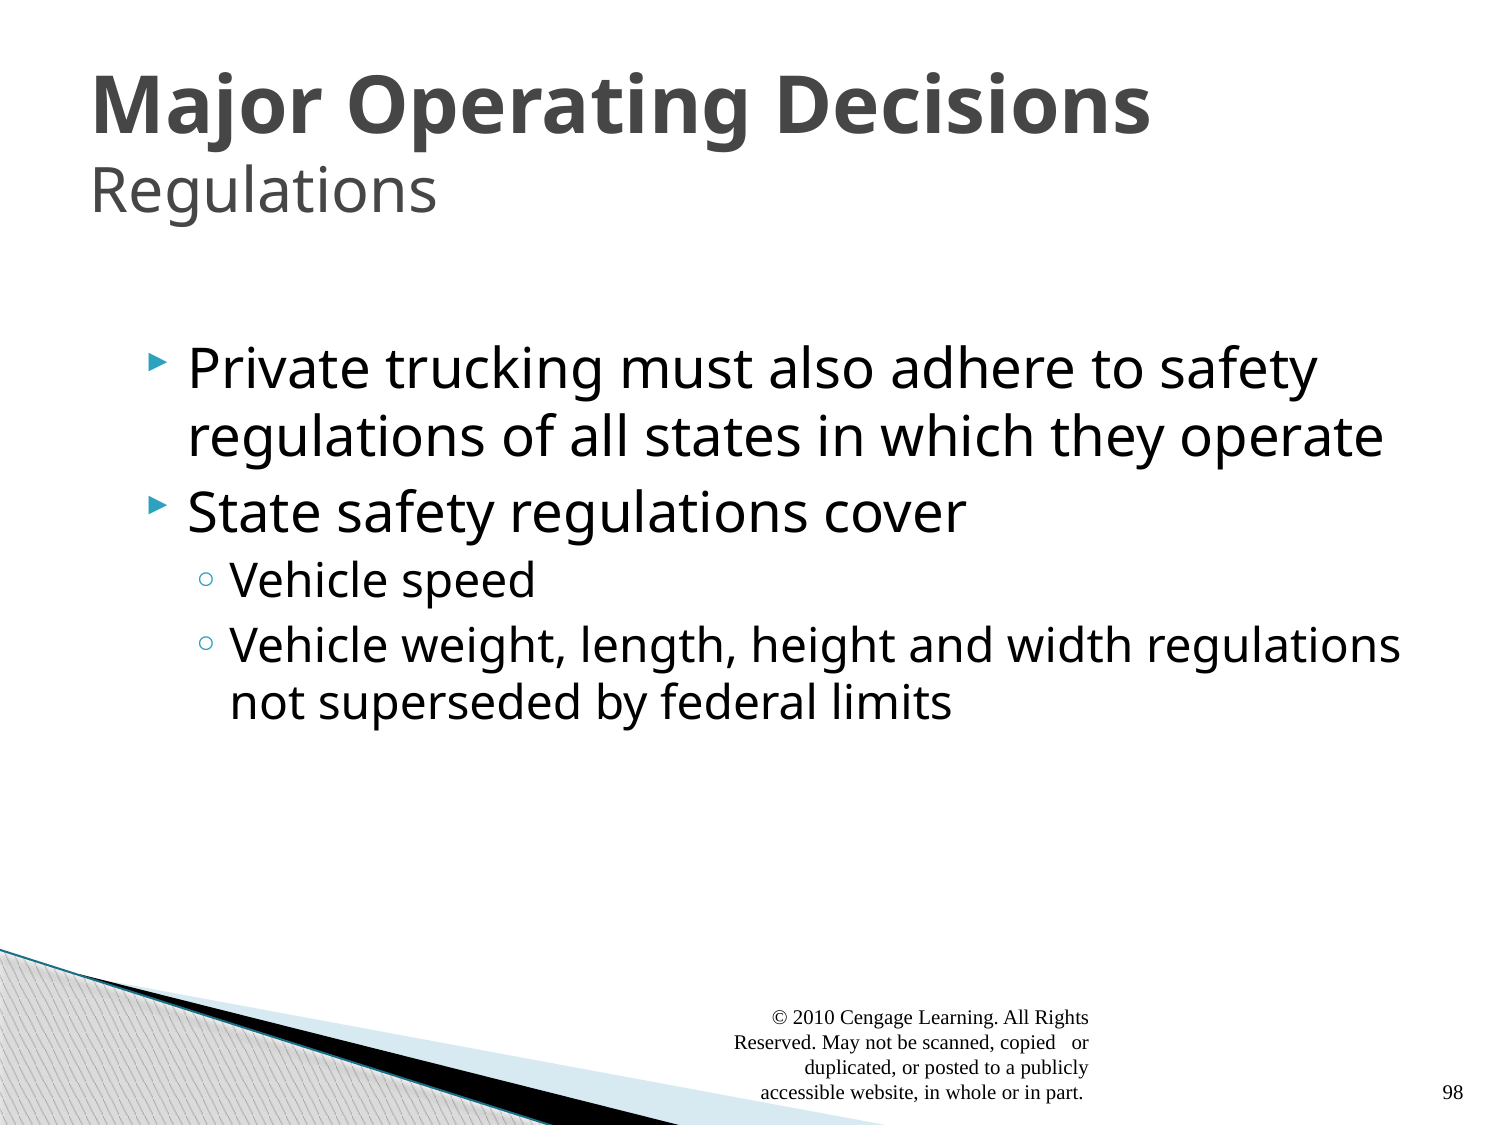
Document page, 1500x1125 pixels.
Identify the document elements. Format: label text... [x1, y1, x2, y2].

slide_number 98 [1418, 1051, 1479, 1112]
list Private trucking must also adhere to safety regulations of all states in which they operate State safety regulations cover Vehicle speed Vehicle weight, length, height and width regulations not superseded by federal limits [112, 324, 1426, 1001]
title Major Operating Decisions Regulations [75, 45, 1425, 233]
footer © 2010 Cengage Learning. All Rights Reserved. May not be scanned, copied or duplicated, or posted to a publicly accessible website, in whole or in part. [718, 1051, 1105, 1112]
